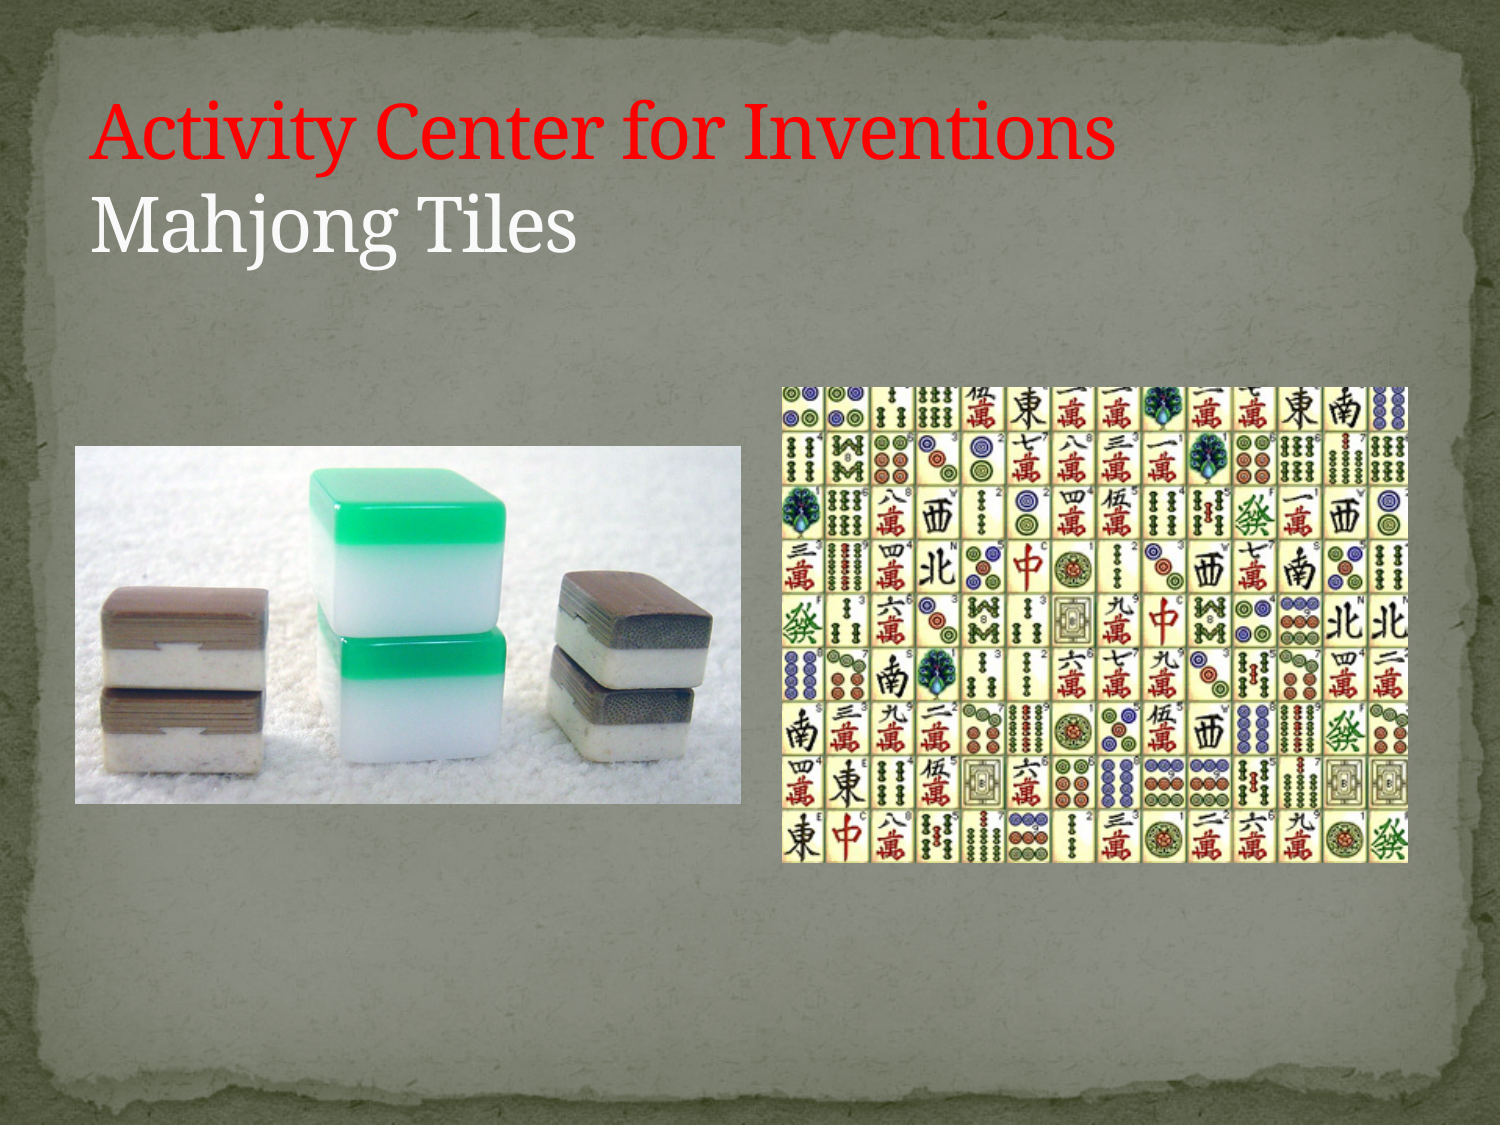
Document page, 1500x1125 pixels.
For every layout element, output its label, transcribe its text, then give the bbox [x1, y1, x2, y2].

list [784, 389, 1406, 861]
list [76, 448, 740, 803]
title Activity Center for Inventions Mahjong Tiles [74, 74, 1425, 275]
